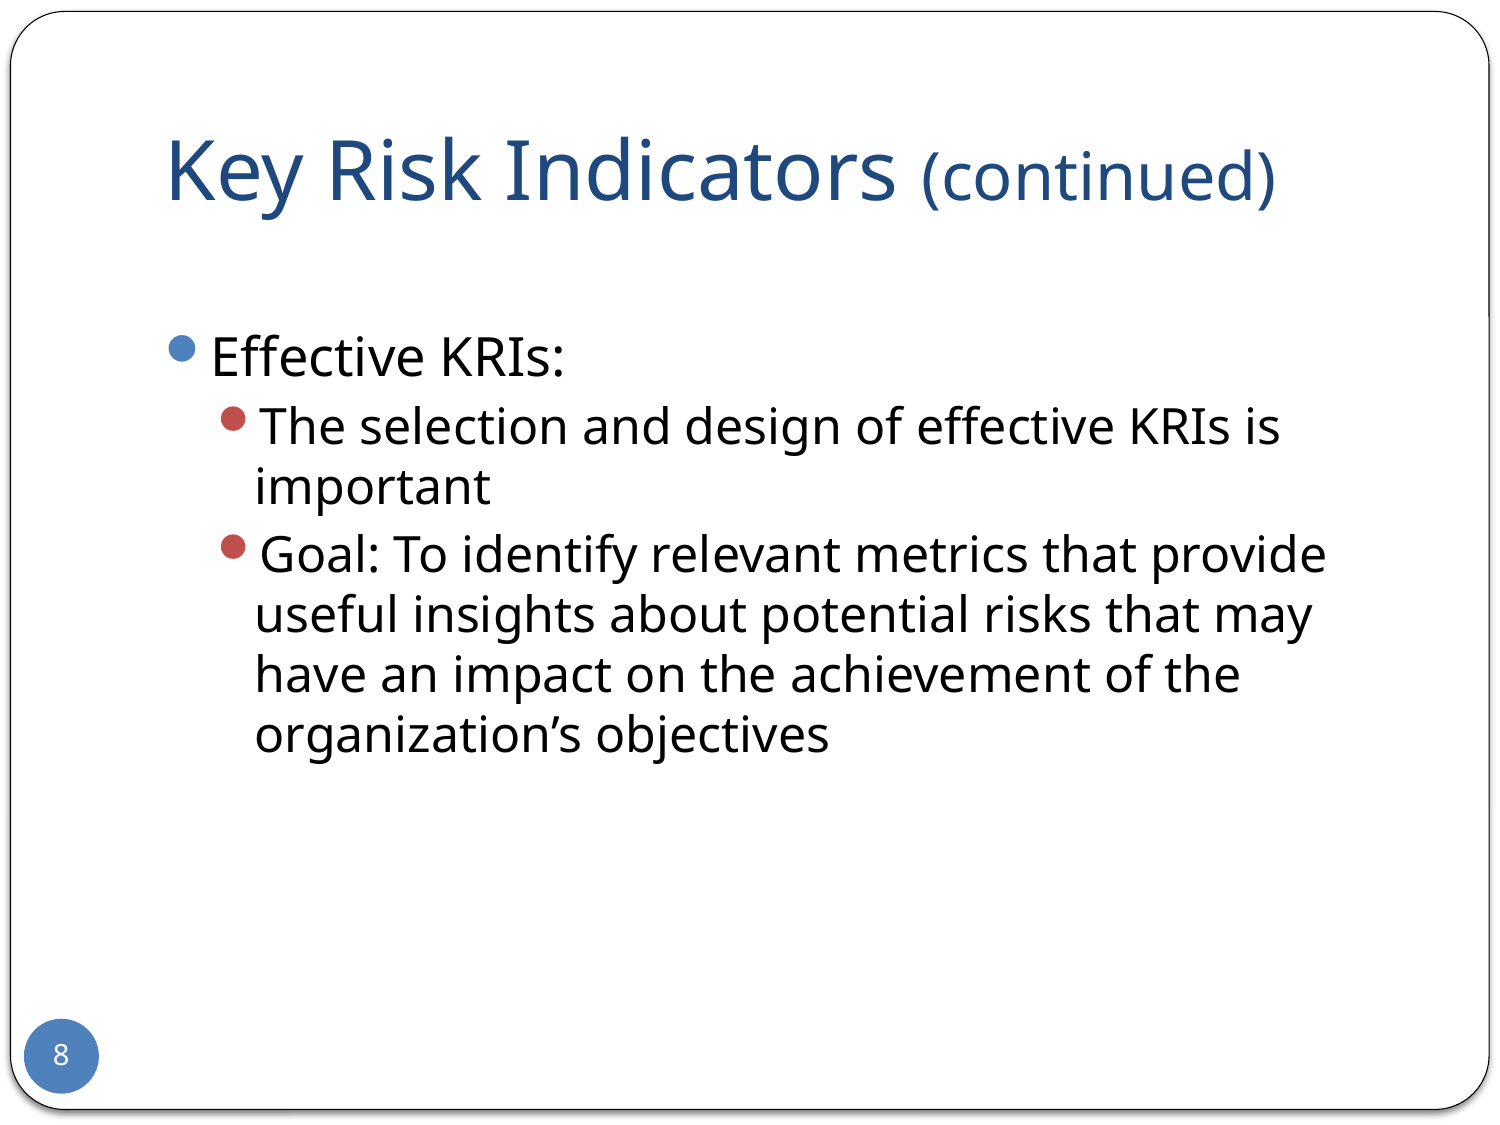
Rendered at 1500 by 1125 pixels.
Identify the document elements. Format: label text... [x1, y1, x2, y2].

list Effective KRIs: The selection and design of effective KRIs is important Goal: To identify relevant metrics that provide useful insights about potential risks that may have an impact on the achievement of the organization’s objectives [150, 237, 1425, 988]
slide_number 8 [23, 1018, 99, 1094]
title Key Risk Indicators (continued) [150, 45, 1425, 233]
